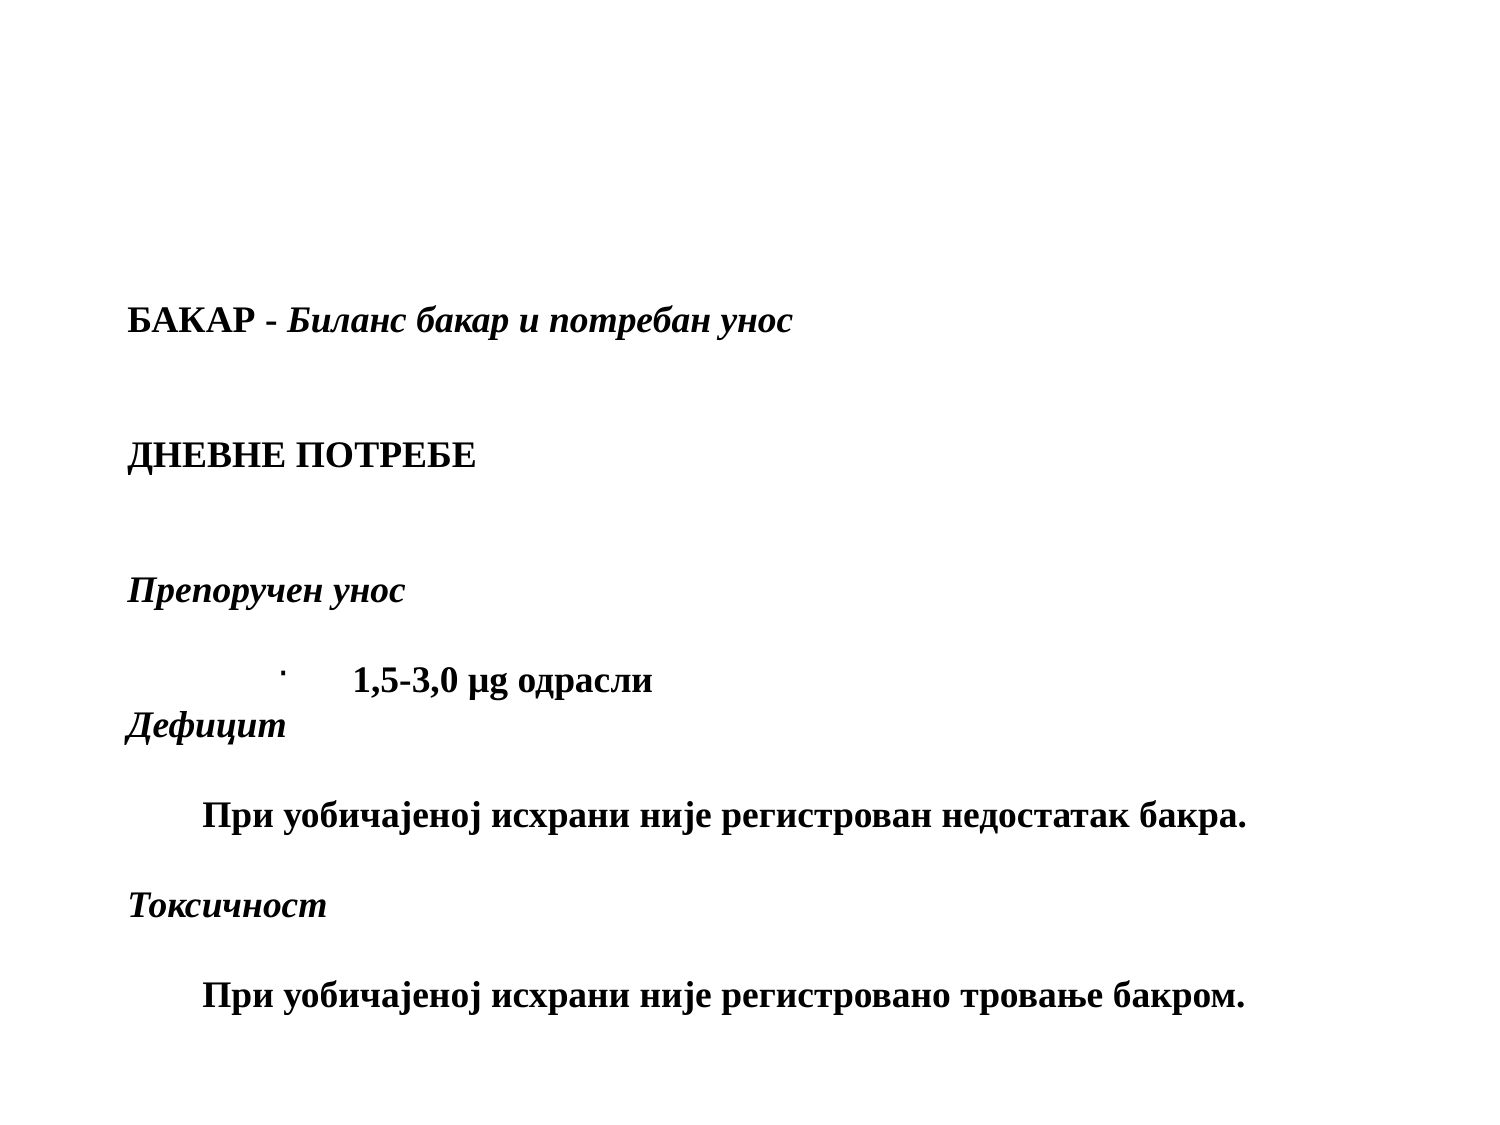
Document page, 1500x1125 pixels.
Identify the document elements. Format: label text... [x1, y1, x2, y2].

text_box БАКАР - Биланс бакар и потребан унос ДНЕВНЕ ПОТРЕБЕ Препоручен унос 1,5-3,0 μg одрасли Дефицит При уобичајеној исхрани није регистрован недостатак бакра. Токсичност При уобичајеној исхрани није регистровано тровање бакром. [112, 287, 1450, 1068]
